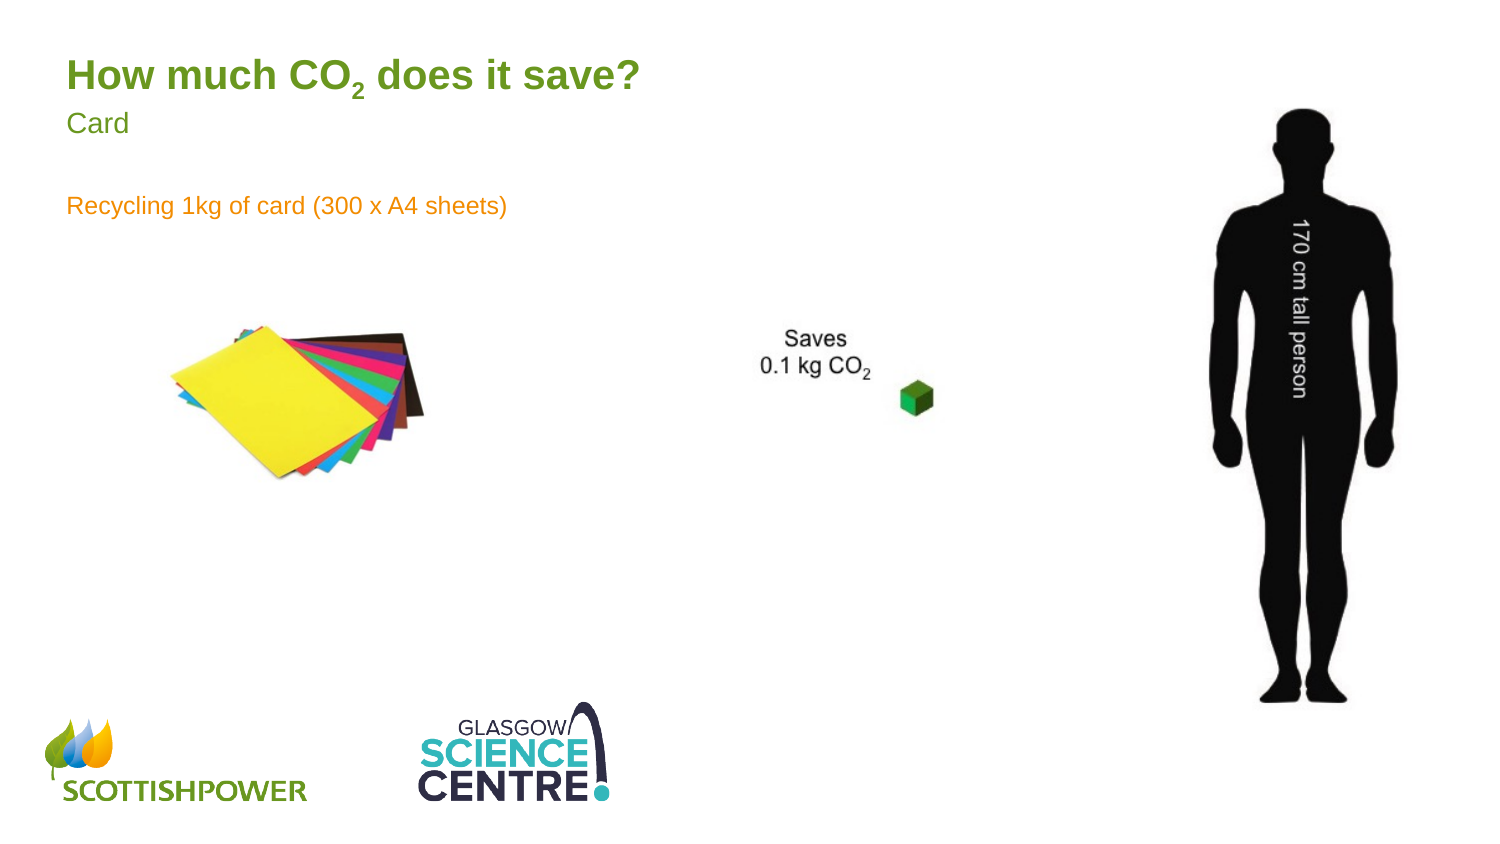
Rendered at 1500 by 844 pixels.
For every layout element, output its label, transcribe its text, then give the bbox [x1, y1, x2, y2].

text_box How much CO2 does it save? Card Recycling 1kg of card (300 x A4 sheets) [51, 40, 1063, 227]
picture [1193, 78, 1436, 745]
picture [142, 289, 450, 504]
picture [631, 289, 1079, 454]
picture [0, 617, 751, 844]
